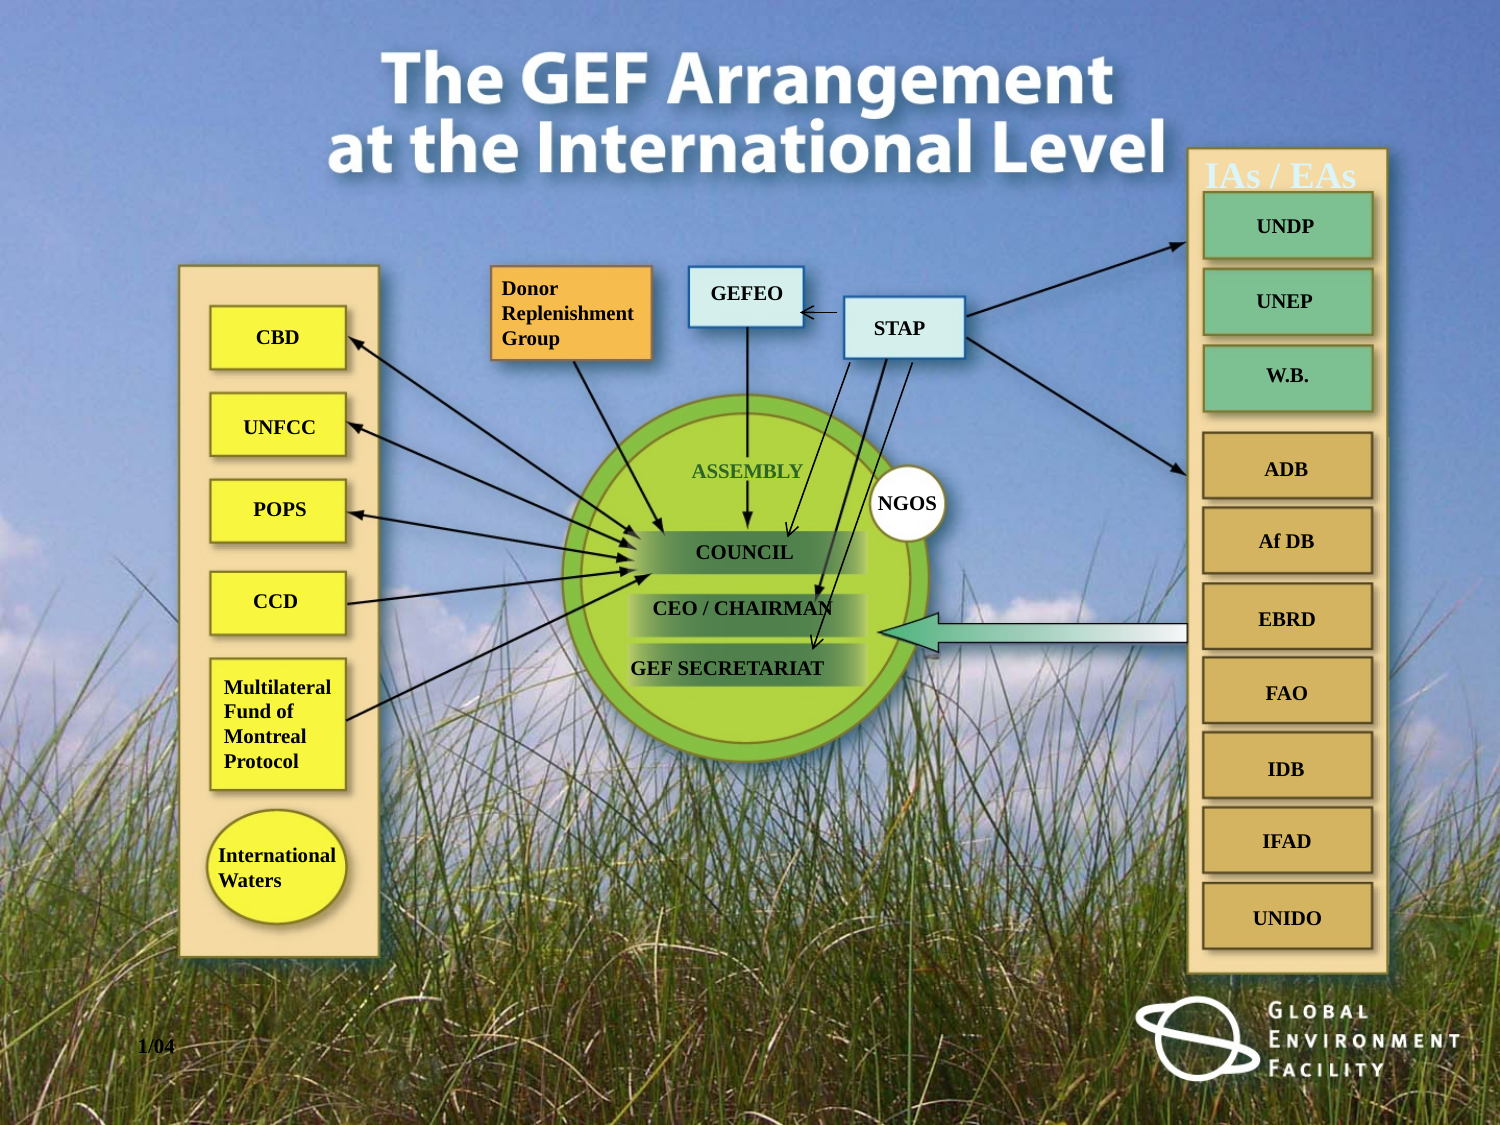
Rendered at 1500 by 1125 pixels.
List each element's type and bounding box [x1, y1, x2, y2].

text_box [812, 362, 913, 651]
picture [0, 0, 1500, 1125]
text_box [787, 362, 812, 538]
